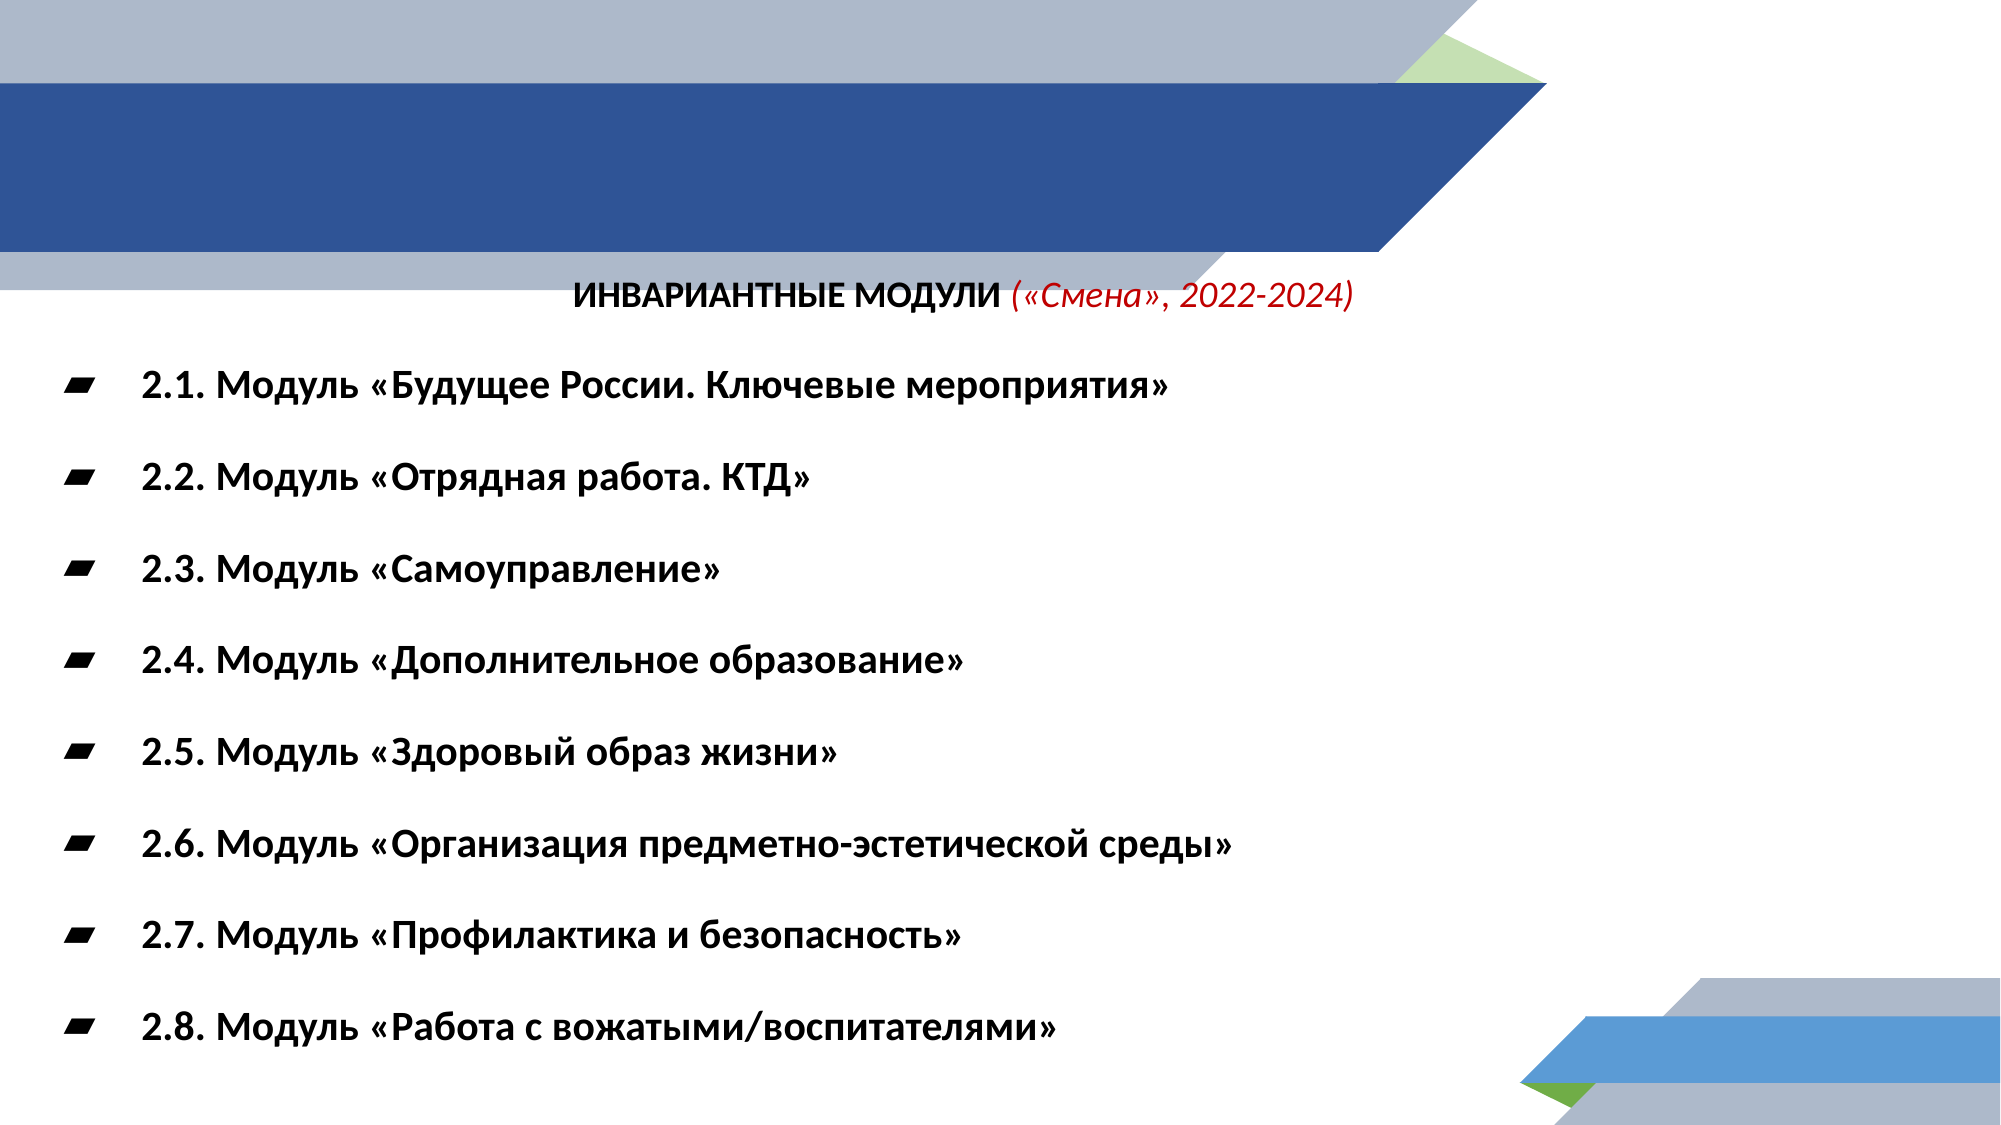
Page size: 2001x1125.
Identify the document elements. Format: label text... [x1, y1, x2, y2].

list ИНВАРИАНТНЫЕ МОДУЛИ («Смена», 2022-2024) 2.1. Модуль «Будущее России. Ключевые мероприятия» 2.2. Модуль «Отрядная работа. КТД» 2.3. Модуль «Самоуправление» 2.4. Модуль «Дополнительное образование» 2.5. Модуль «Здоровый образ жизни» 2.6. Модуль «Организация предметно-эстетической среды» 2.7. Модуль «Профилактика и безопасность» 2.8. Модуль «Работа с вожатыми/воспитателями» [26, 58, 1879, 1105]
